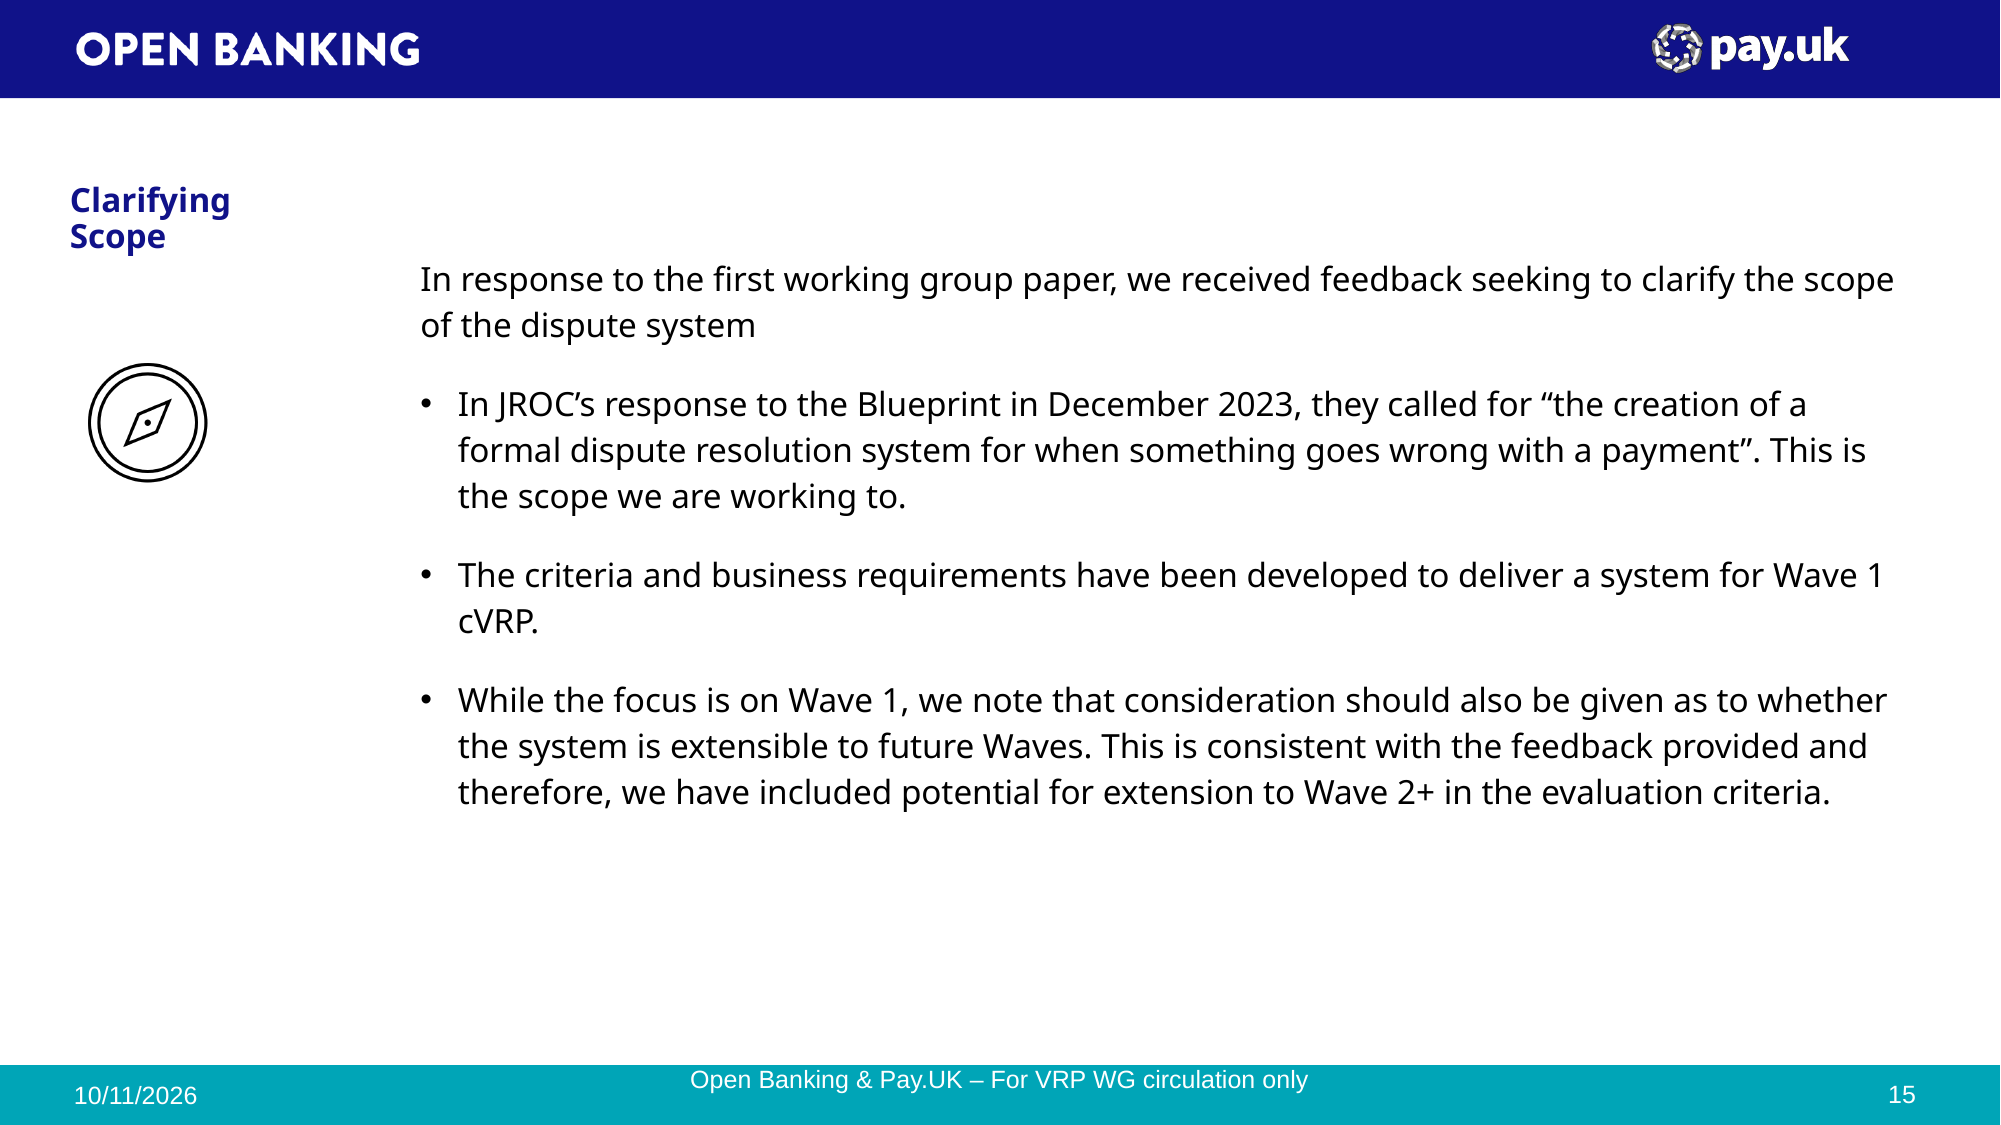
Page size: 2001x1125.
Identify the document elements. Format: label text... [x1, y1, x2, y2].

picture [1644, 12, 1856, 78]
title Clarifying Scope [54, 176, 291, 453]
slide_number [59, 1065, 509, 1125]
footer Open Banking & Pay.UK – For VRP WG circulation only [662, 1064, 1338, 1124]
slide_number 15 [1412, 1064, 1932, 1124]
list In response to the first working group paper, we received feedback seeking to clarify the scope of the dispute system In JROC’s response to the Blueprint in December 2023, they called for “the creation of a formal dispute resolution system for when something goes wrong with a payment”. This is the scope we are working to. The criteria and business requirements have been developed to deliver a system for Wave 1 cVRP. While the focus is on Wave 1, we note that consideration should also be given as to whether the system is extensible to future Waves. This is consistent with the feedback provided and therefore, we have included potential for extension to Wave 2+ in the evaluation criteria. [367, 176, 1925, 1017]
picture [43, 0, 452, 99]
picture [72, 347, 223, 498]
